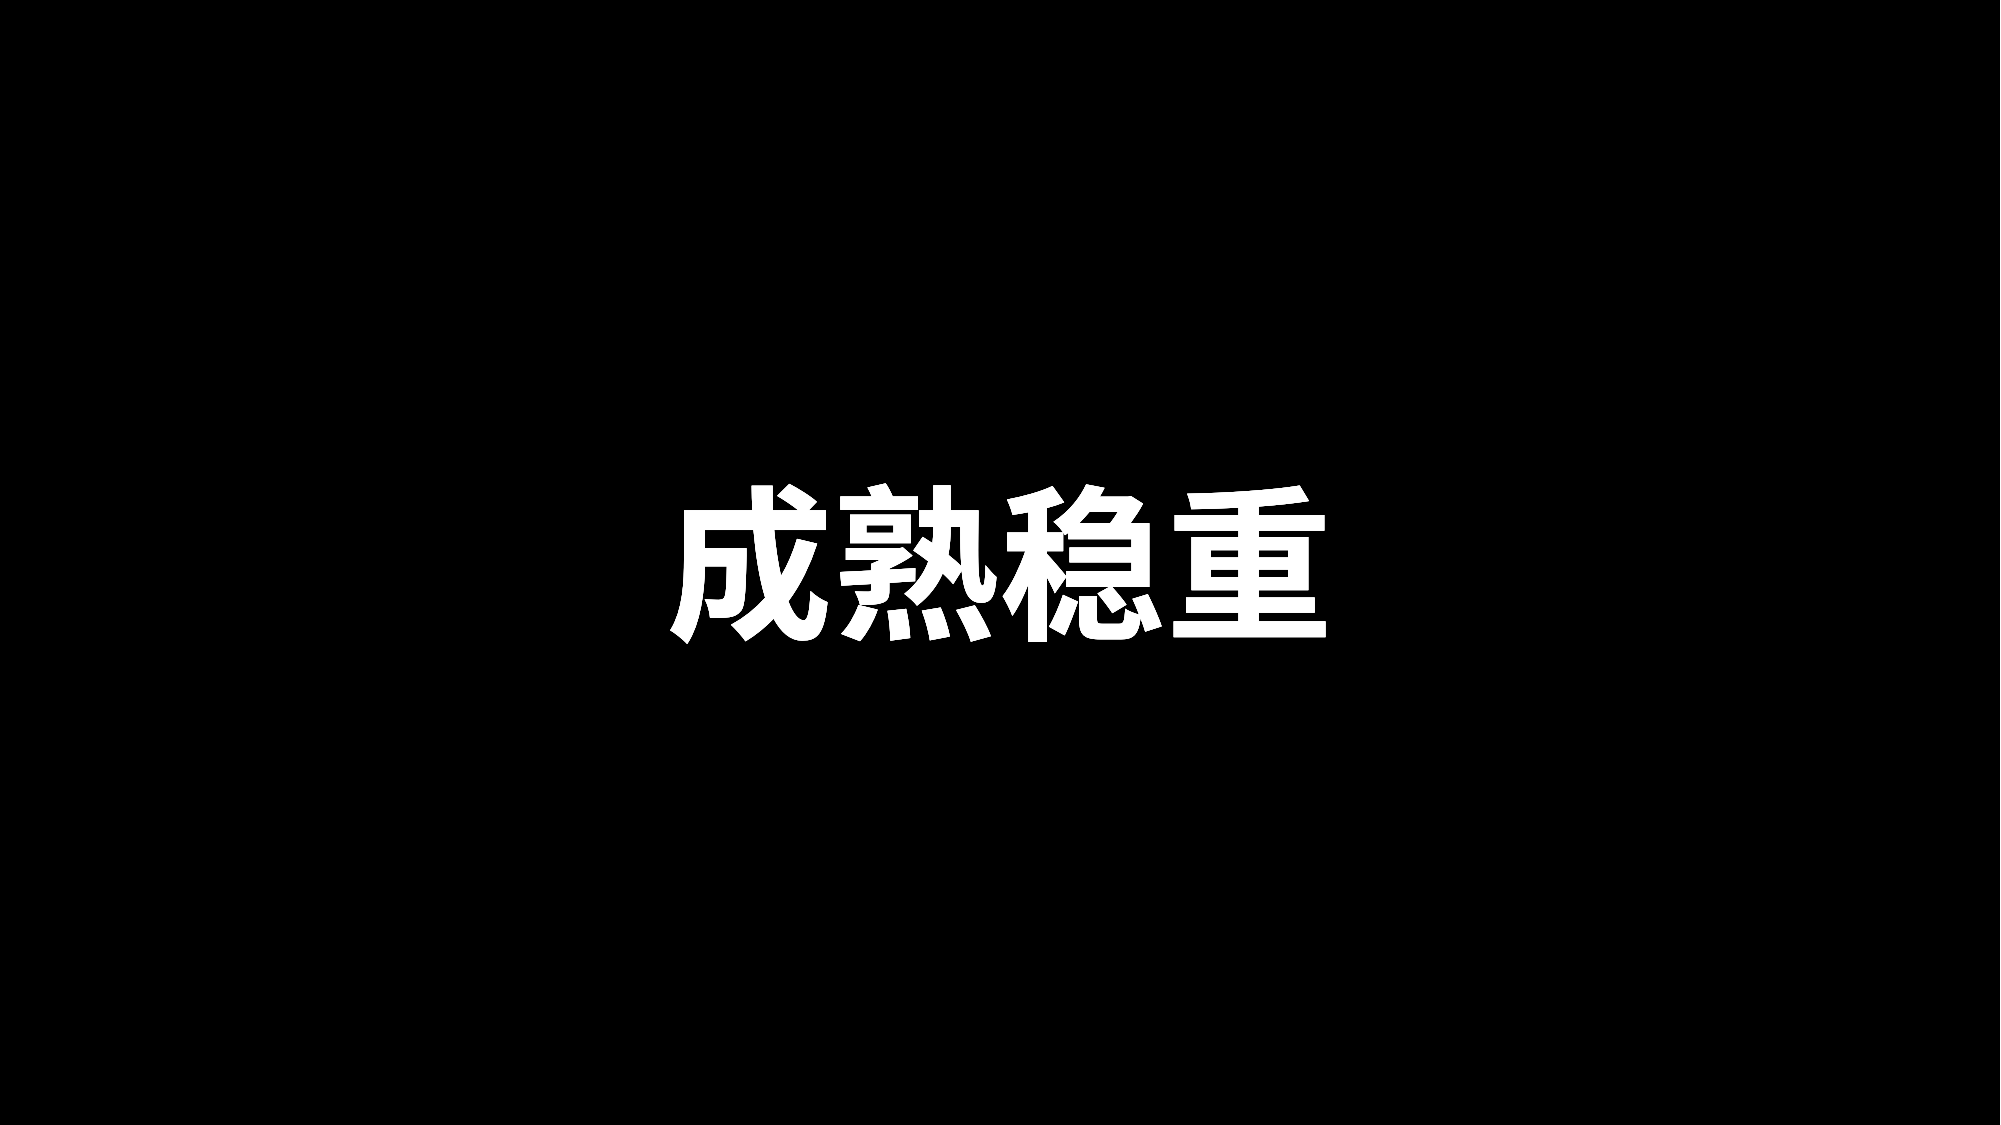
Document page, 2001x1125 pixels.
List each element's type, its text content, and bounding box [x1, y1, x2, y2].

text_box 成熟稳重 [541, 453, 1459, 669]
